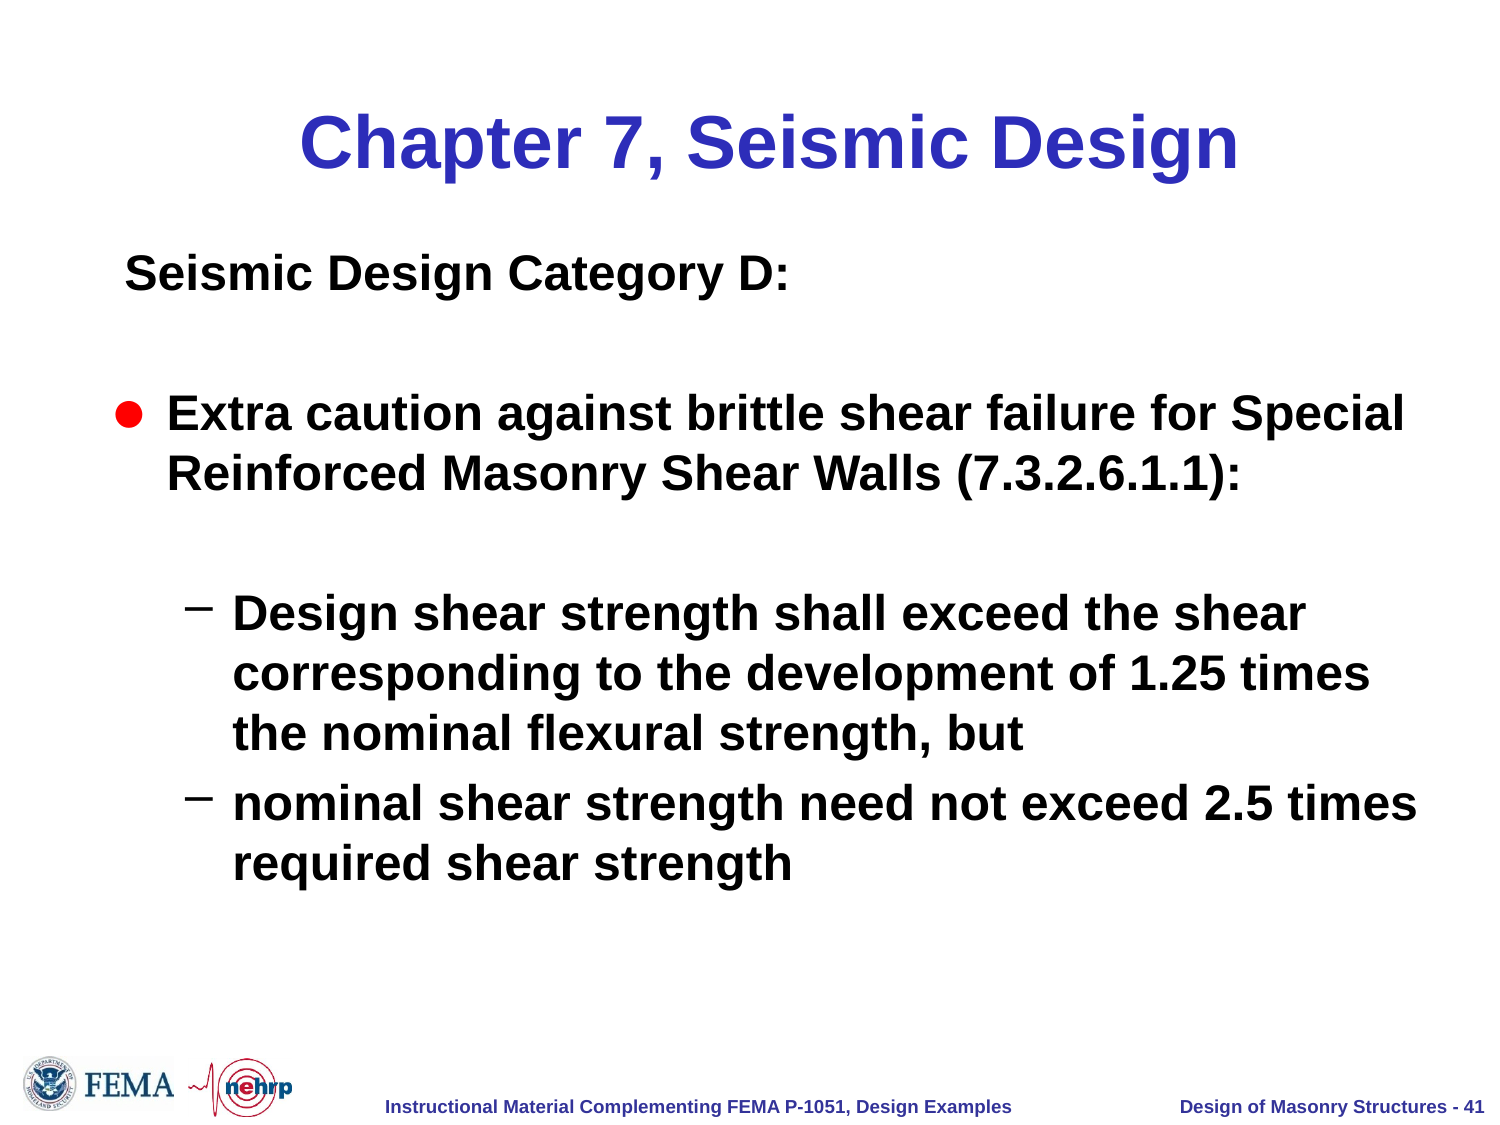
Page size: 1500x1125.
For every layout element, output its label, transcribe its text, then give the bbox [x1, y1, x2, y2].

footer Instructional Material Complementing FEMA P-1051, Design Examples [337, 1087, 1042, 1125]
picture [23, 1056, 174, 1111]
title Chapter 7, Seismic Design [95, 45, 1446, 233]
picture [188, 1058, 292, 1117]
list Seismic Design Category D: Extra caution against brittle shear failure for Special Reinforced Masonry Shear Walls (7.3.2.6.1.1): Design shear strength shall exceed the shear corresponding to the development of 1.25 times the nominal flexural strength, but nominal shear strength need not exceed 2.5 times required shear strength [95, 233, 1446, 976]
slide_number Design of Masonry Structures - 41 [1042, 1077, 1500, 1125]
